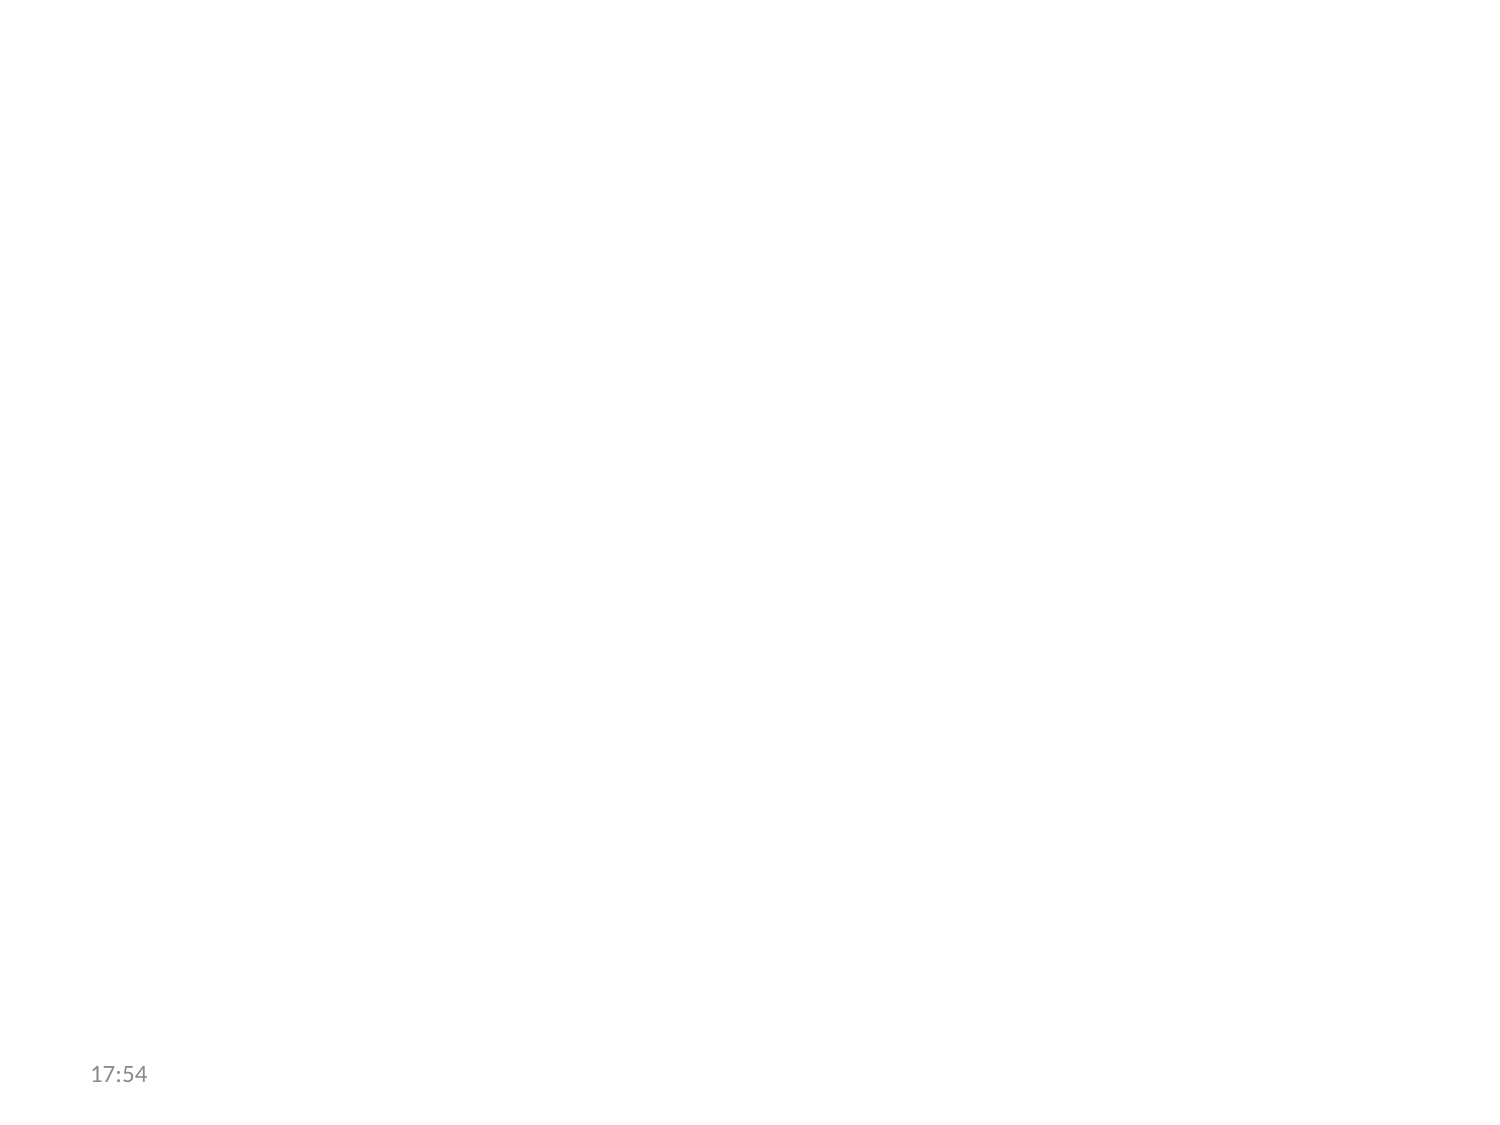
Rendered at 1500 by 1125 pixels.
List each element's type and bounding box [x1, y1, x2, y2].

slide_number [75, 1042, 425, 1103]
